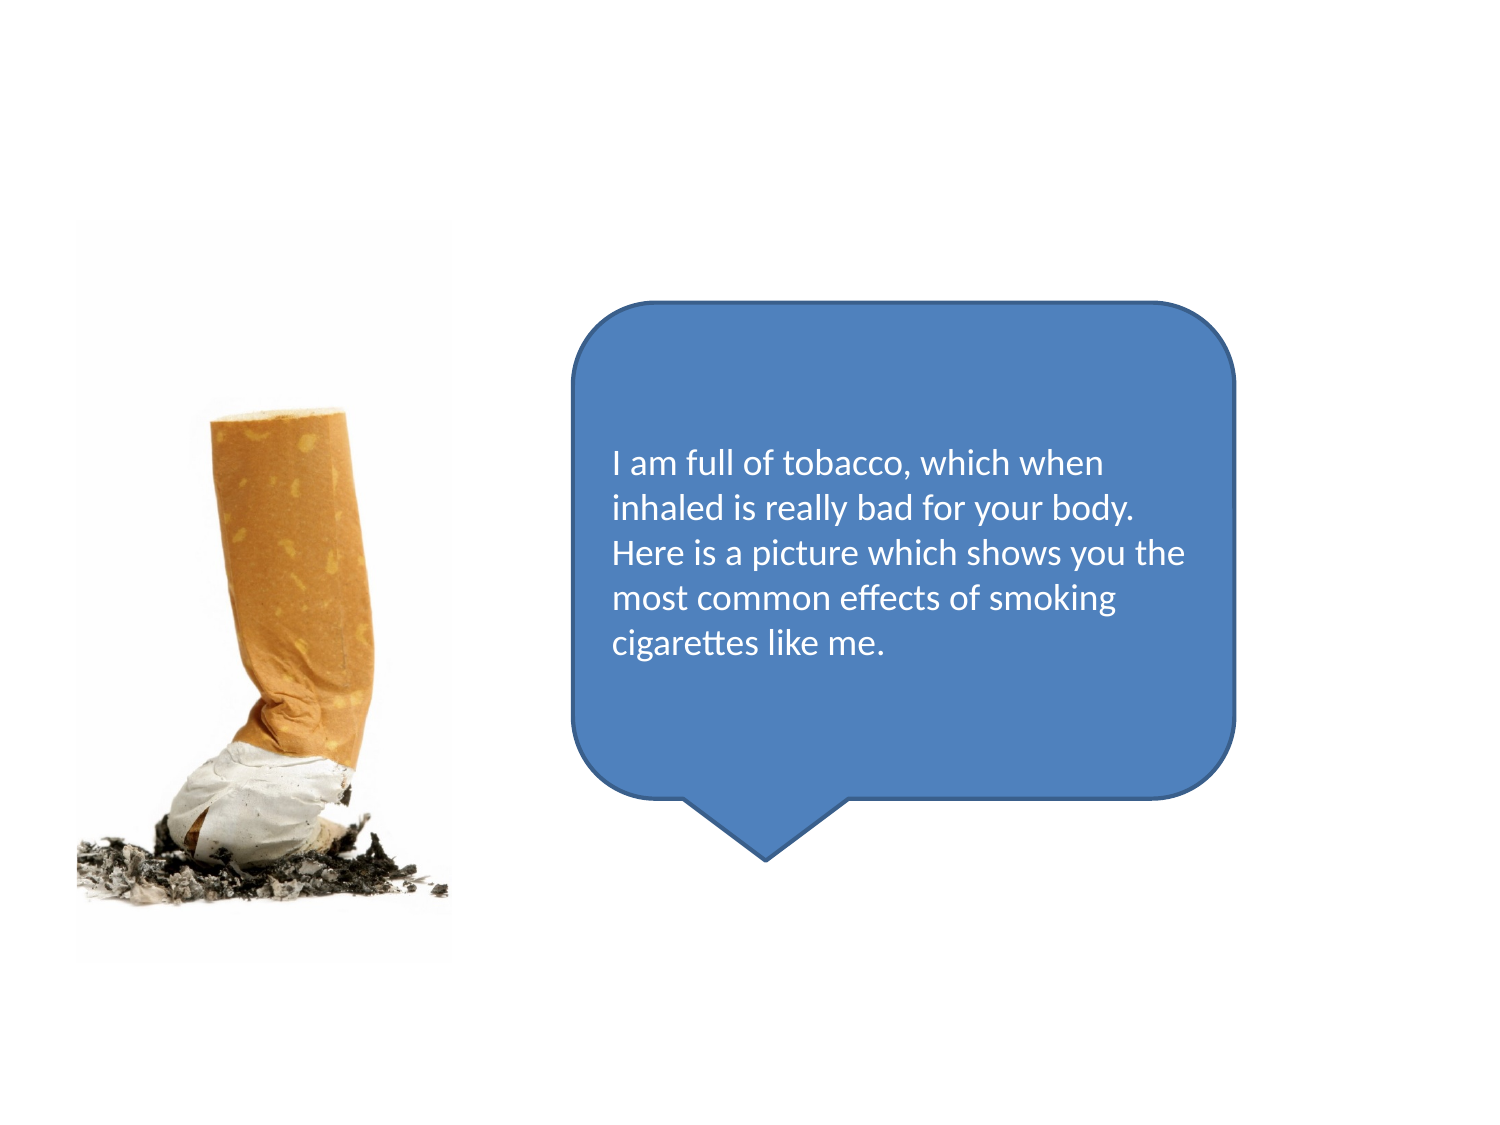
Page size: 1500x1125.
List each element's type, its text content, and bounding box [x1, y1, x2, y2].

text_box I am full of tobacco, which when inhaled is really bad for your body. Here is a picture which shows you the most common effects of smoking cigarettes like me. [570, 300, 1237, 863]
picture [76, 219, 452, 963]
